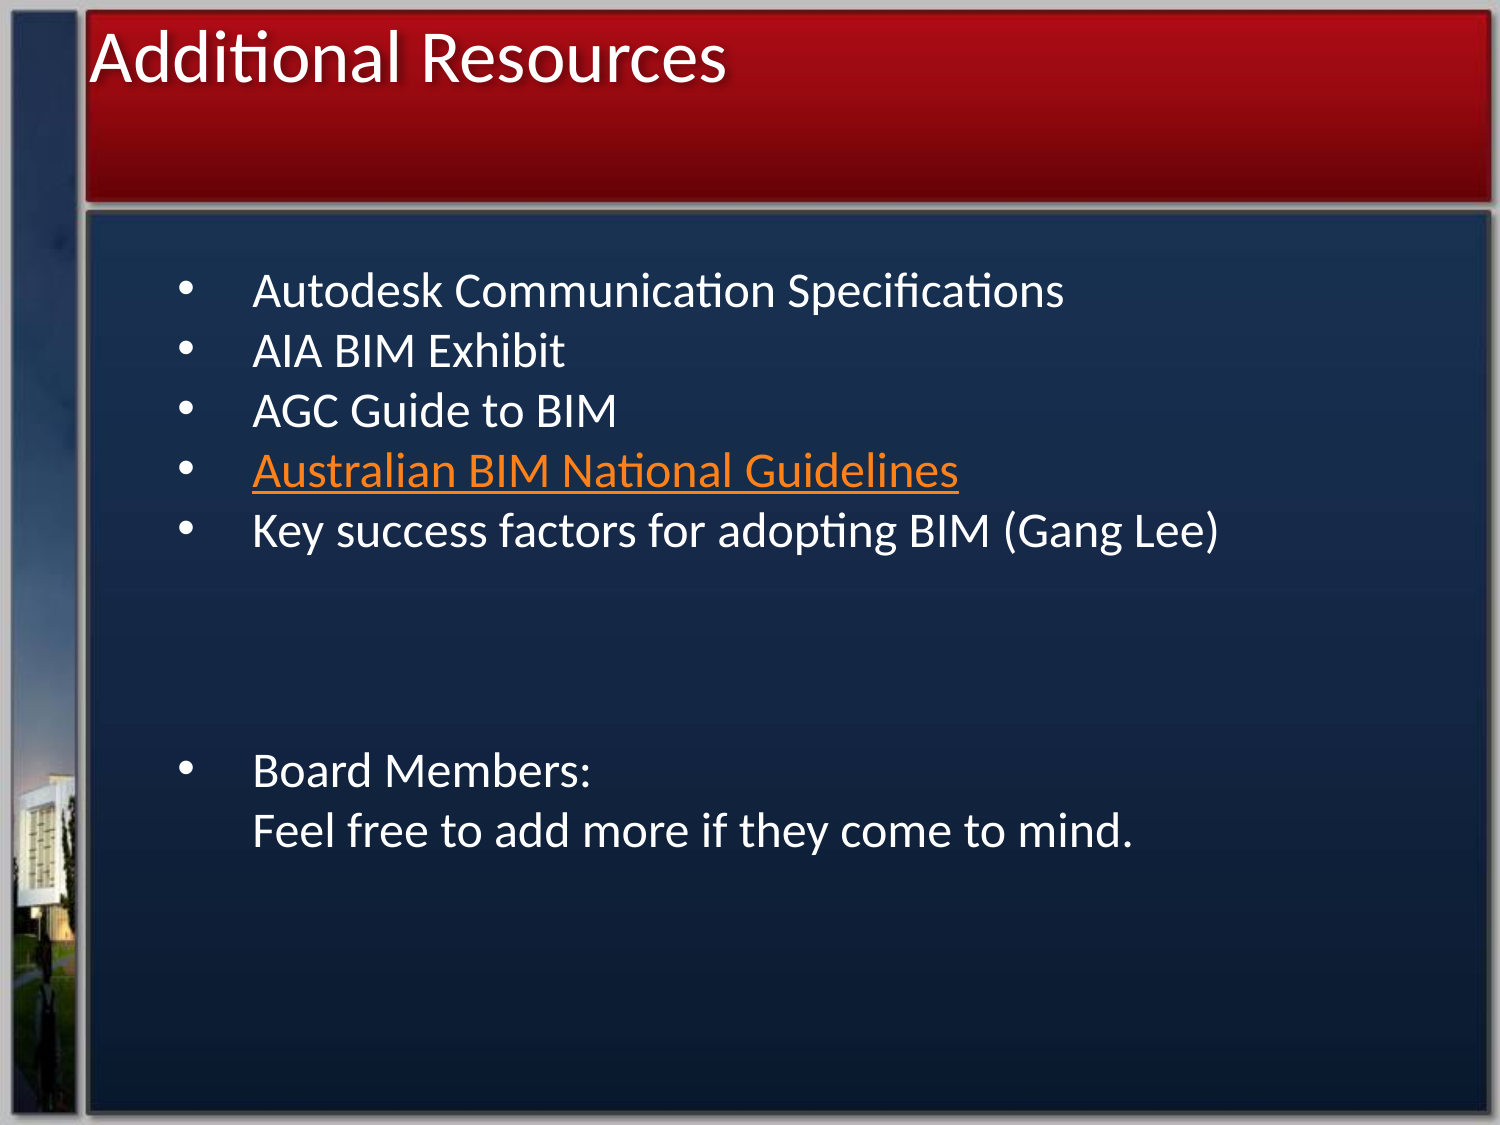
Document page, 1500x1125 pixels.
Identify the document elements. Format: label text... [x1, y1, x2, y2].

text_box Additional Resources [75, 0, 1325, 105]
text_box Autodesk Communication Specifications AIA BIM Exhibit AGC Guide to BIM Australian BIM National Guidelines Key success factors for adopting BIM (Gang Lee) Board Members: Feel free to add more if they come to mind. [87, 200, 1388, 925]
picture [0, 0, 1500, 1125]
